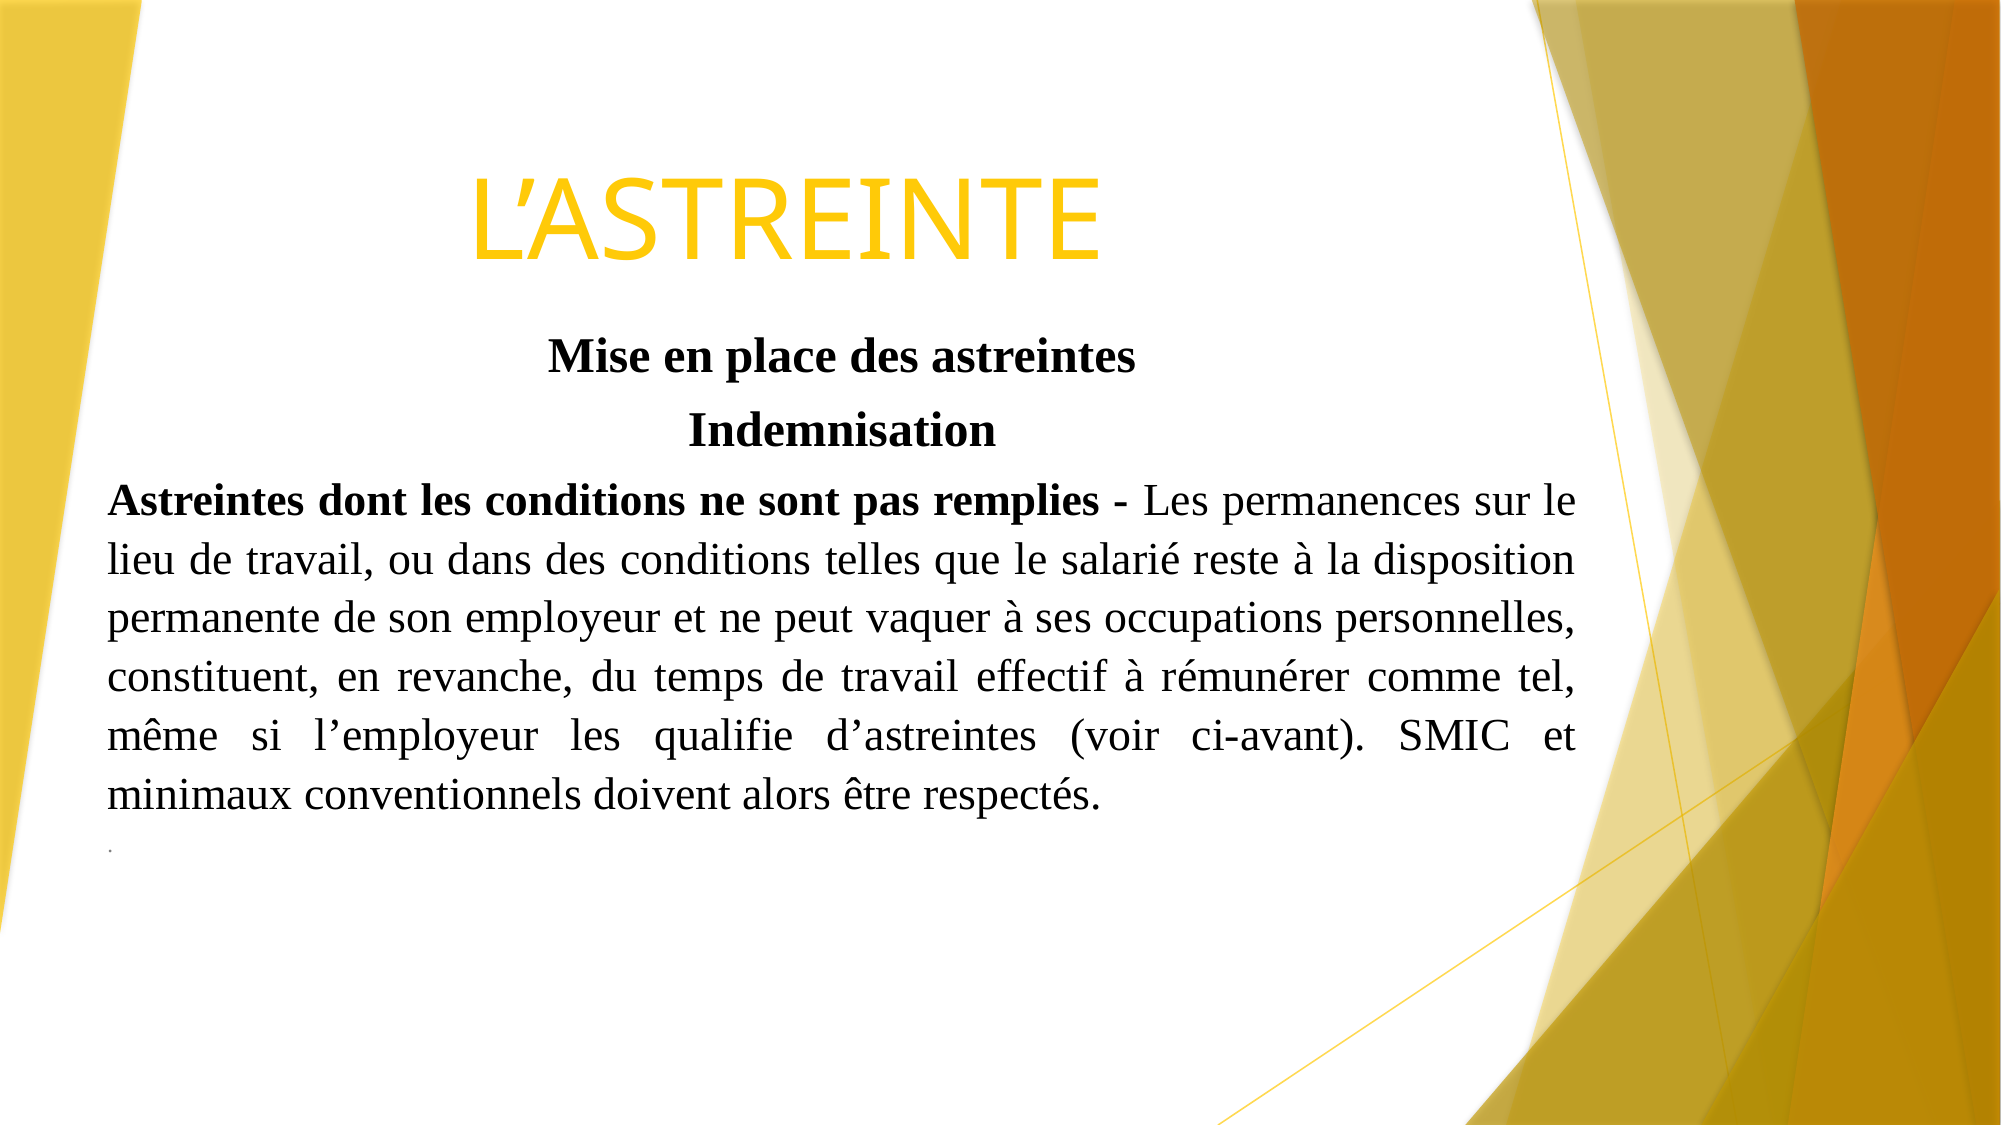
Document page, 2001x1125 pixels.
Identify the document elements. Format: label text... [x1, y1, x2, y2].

subtitle Mise en place des astreintes Indemnisation Astreintes dont les conditions ne sont pas remplies - Les permanences sur le lieu de travail, ou dans des conditions telles que le salarié reste à la disposition permanente de son employeur et ne peut vaquer à ses occupations personnelles, constituent, en revanche, du temps de travail effectif à rémunérer comme tel, même si l’employeur les qualifie d’astreintes (voir ci-avant). SMIC et minimaux conventionnels doivent alors être respectés. . [92, 289, 1593, 937]
title L’ASTREINTE [163, 19, 1438, 289]
